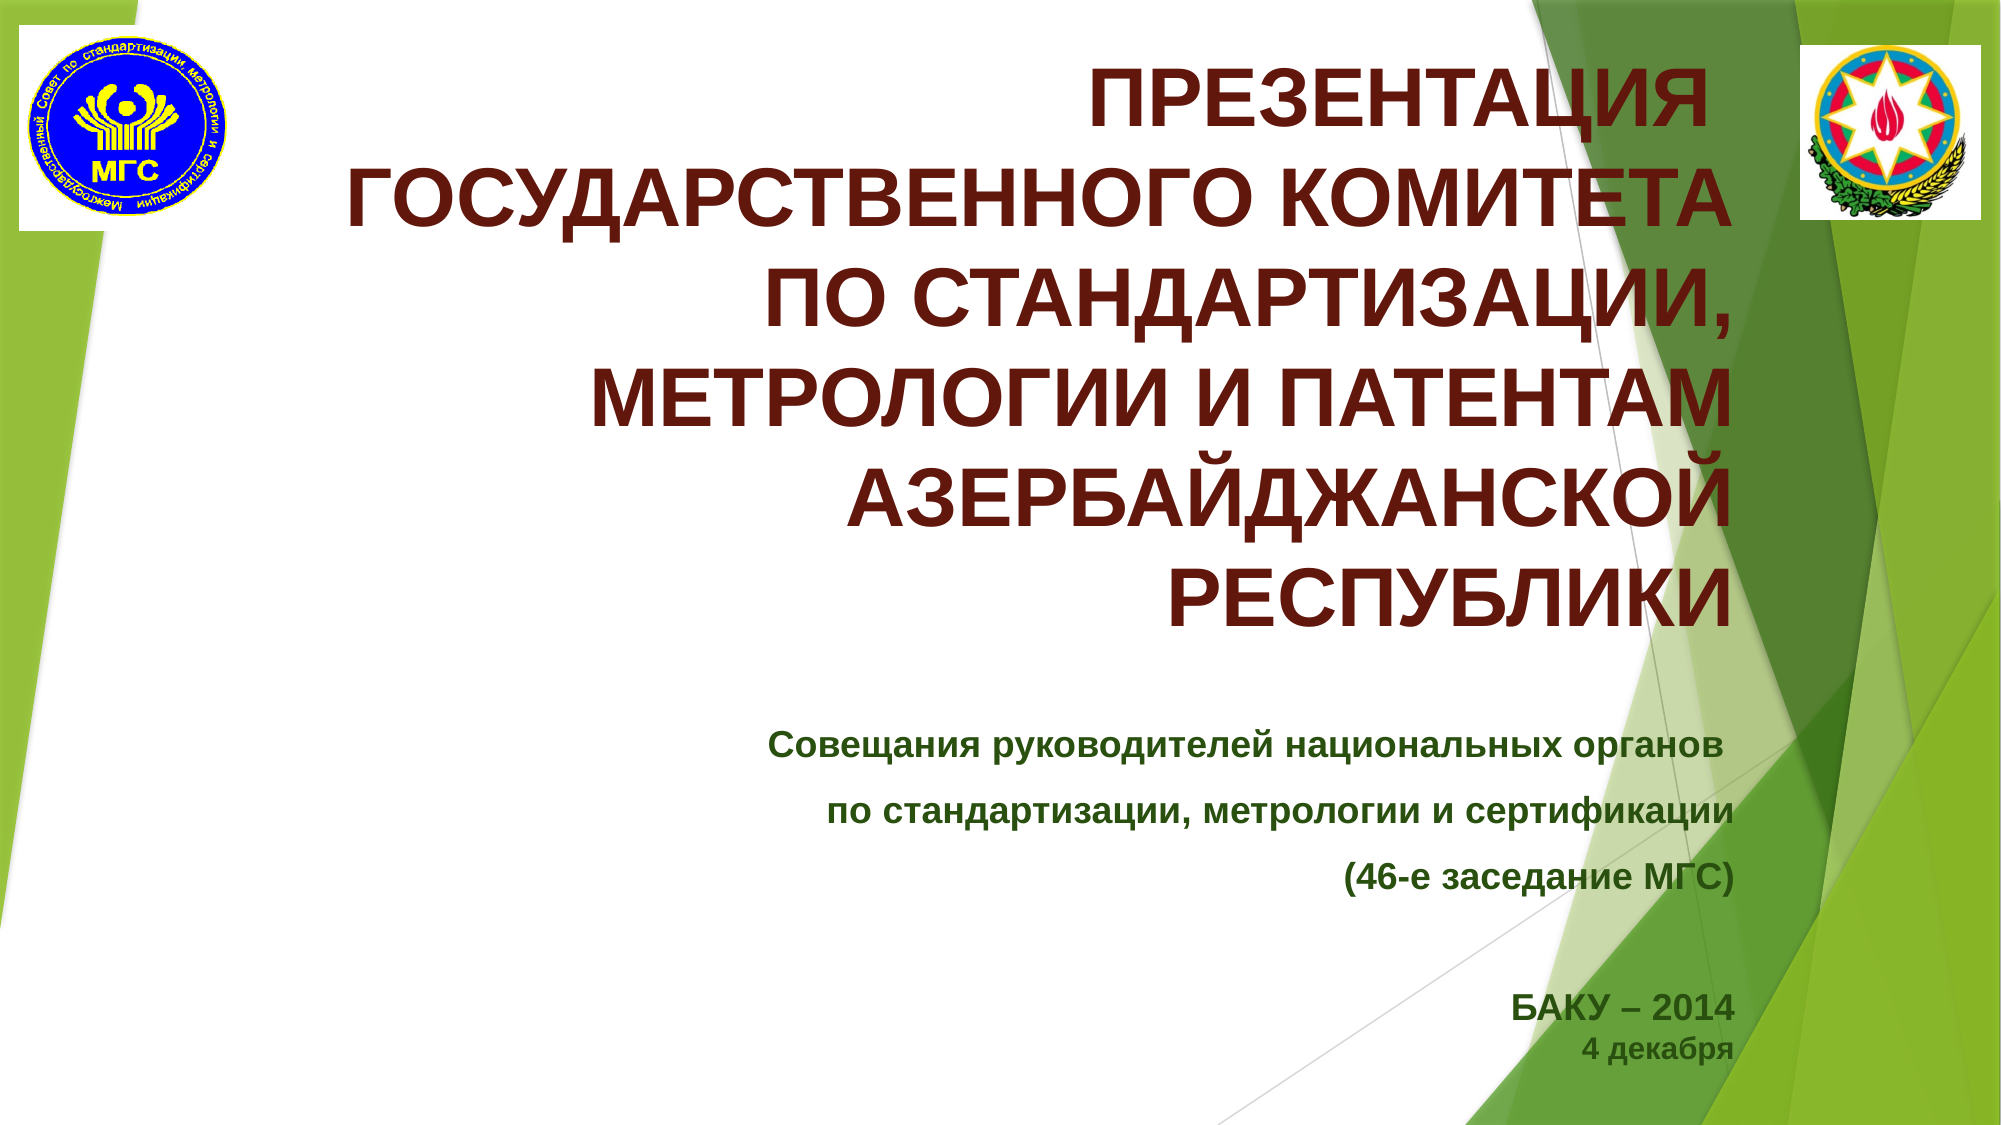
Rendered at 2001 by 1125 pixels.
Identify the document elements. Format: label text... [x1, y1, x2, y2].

title ПРЕЗЕНТАЦИЯ ГОСУДАРСТВЕННОГО КОМИТЕТА ПО СТАНДАРТИЗАЦИИ, МЕТРОЛОГИИ И ПАТЕНТАМ АЗЕРБАЙДЖАНСКОЙ РЕСПУБЛИКИ [249, 184, 1750, 651]
subtitle Совещания руководителей национальных органов по стандартизации, метрологии и сертификации (46-е заседание МГС) БАКУ – 2014 4 декабря [249, 712, 1750, 1084]
picture [18, 25, 251, 231]
picture [1799, 44, 1982, 221]
